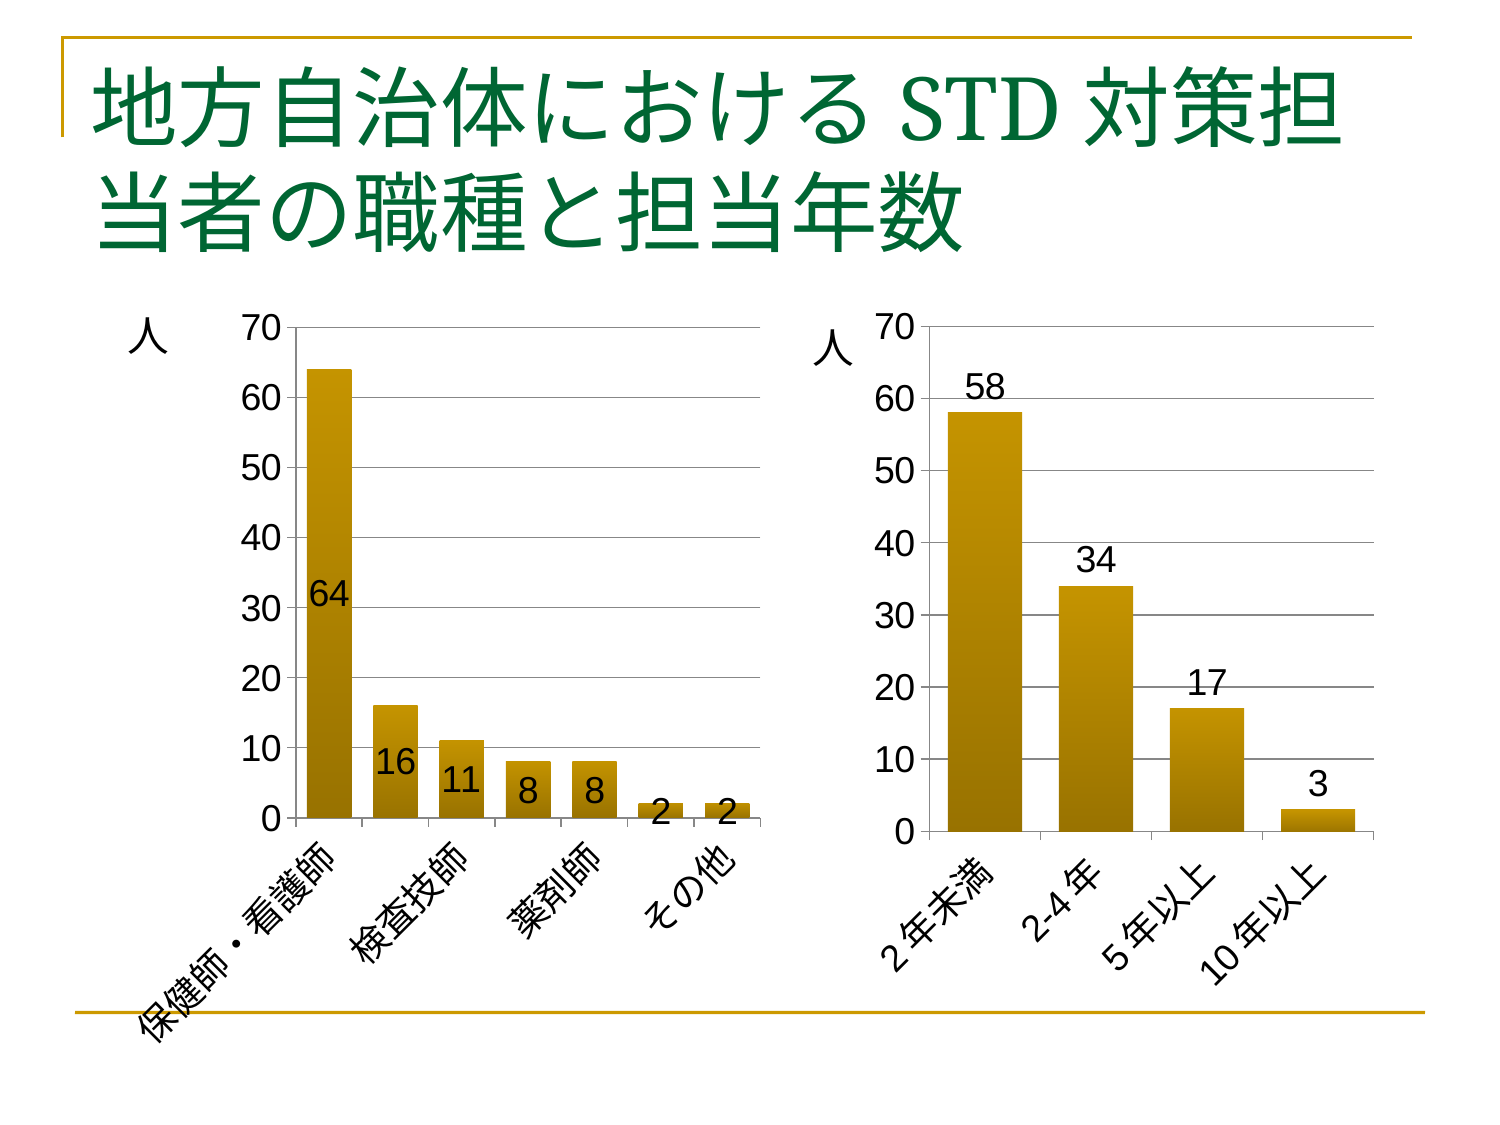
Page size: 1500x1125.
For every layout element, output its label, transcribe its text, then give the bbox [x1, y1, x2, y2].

chart [855, 290, 1385, 1012]
chart [111, 290, 774, 1071]
text_box 人 [797, 314, 850, 380]
title 地方自治体におけるSTD対策担当者の職種と担当年数 [74, 45, 1426, 256]
